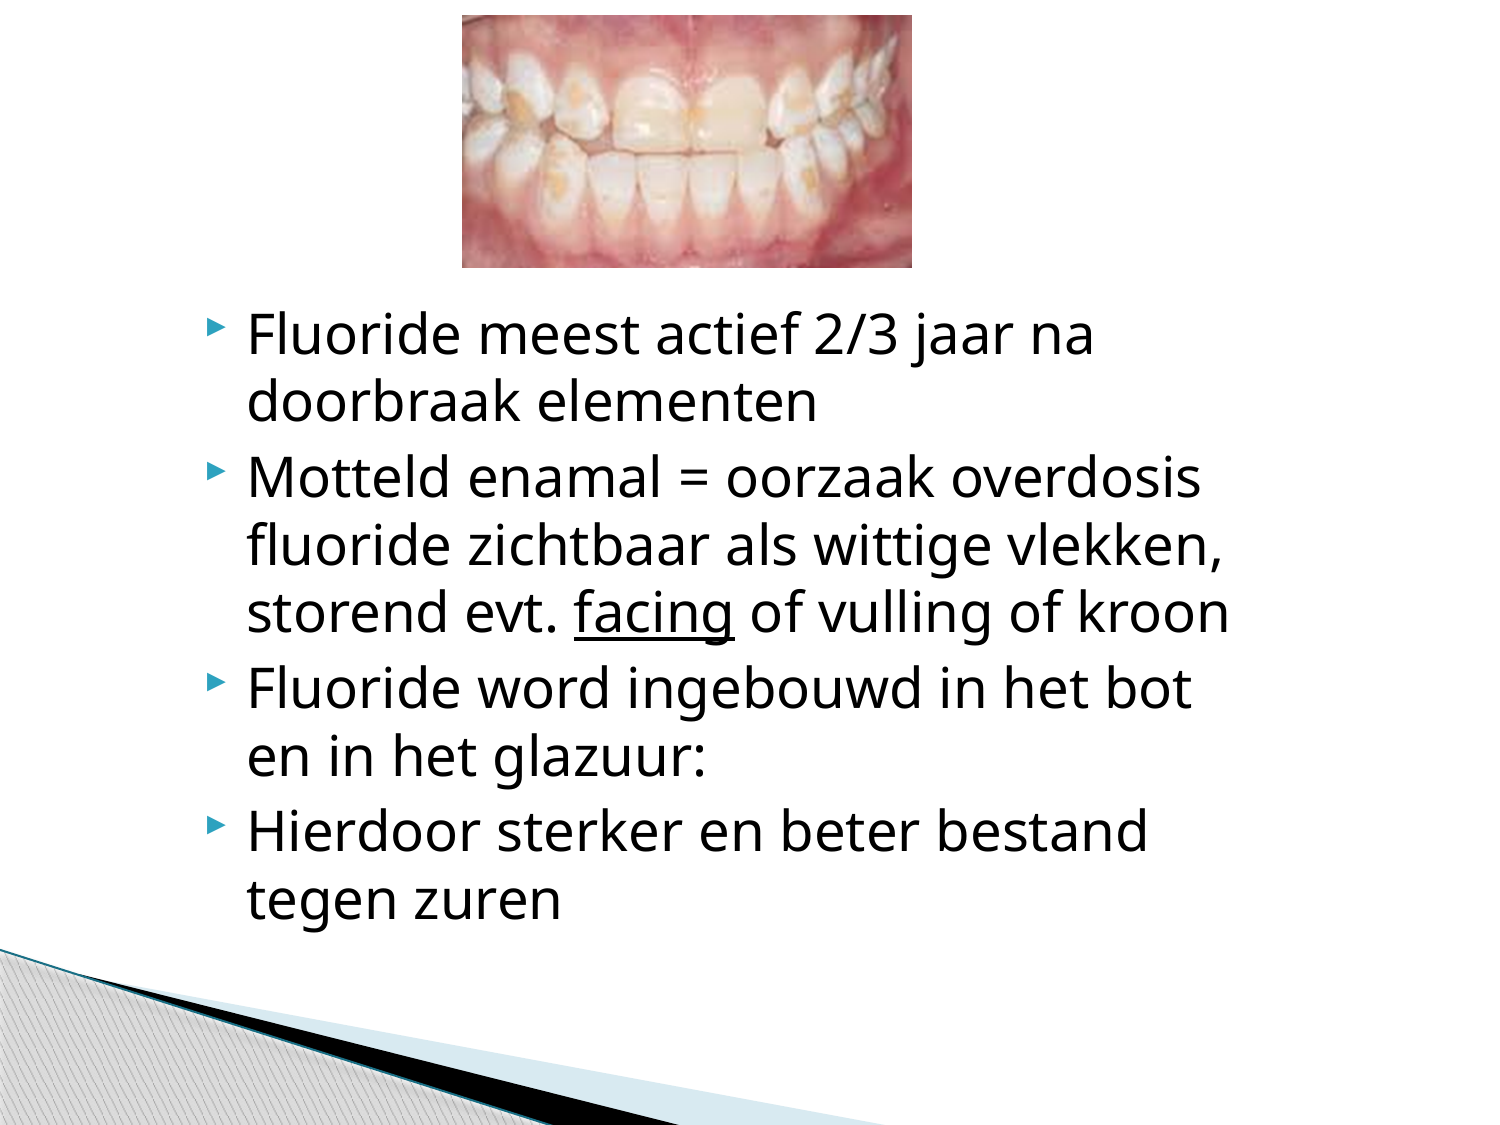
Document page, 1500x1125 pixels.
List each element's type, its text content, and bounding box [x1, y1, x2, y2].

picture [461, 15, 912, 269]
list Fluoride meest actief 2/3 jaar na doorbraak elementen Motteld enamal = oorzaak overdosis fluoride zichtbaar als wittige vlekken, storend evt. facing of vulling of kroon Fluoride word ingebouwd in het bot en in het glazuur: Hierdoor sterker en beter bestand tegen zuren [171, 290, 1283, 957]
